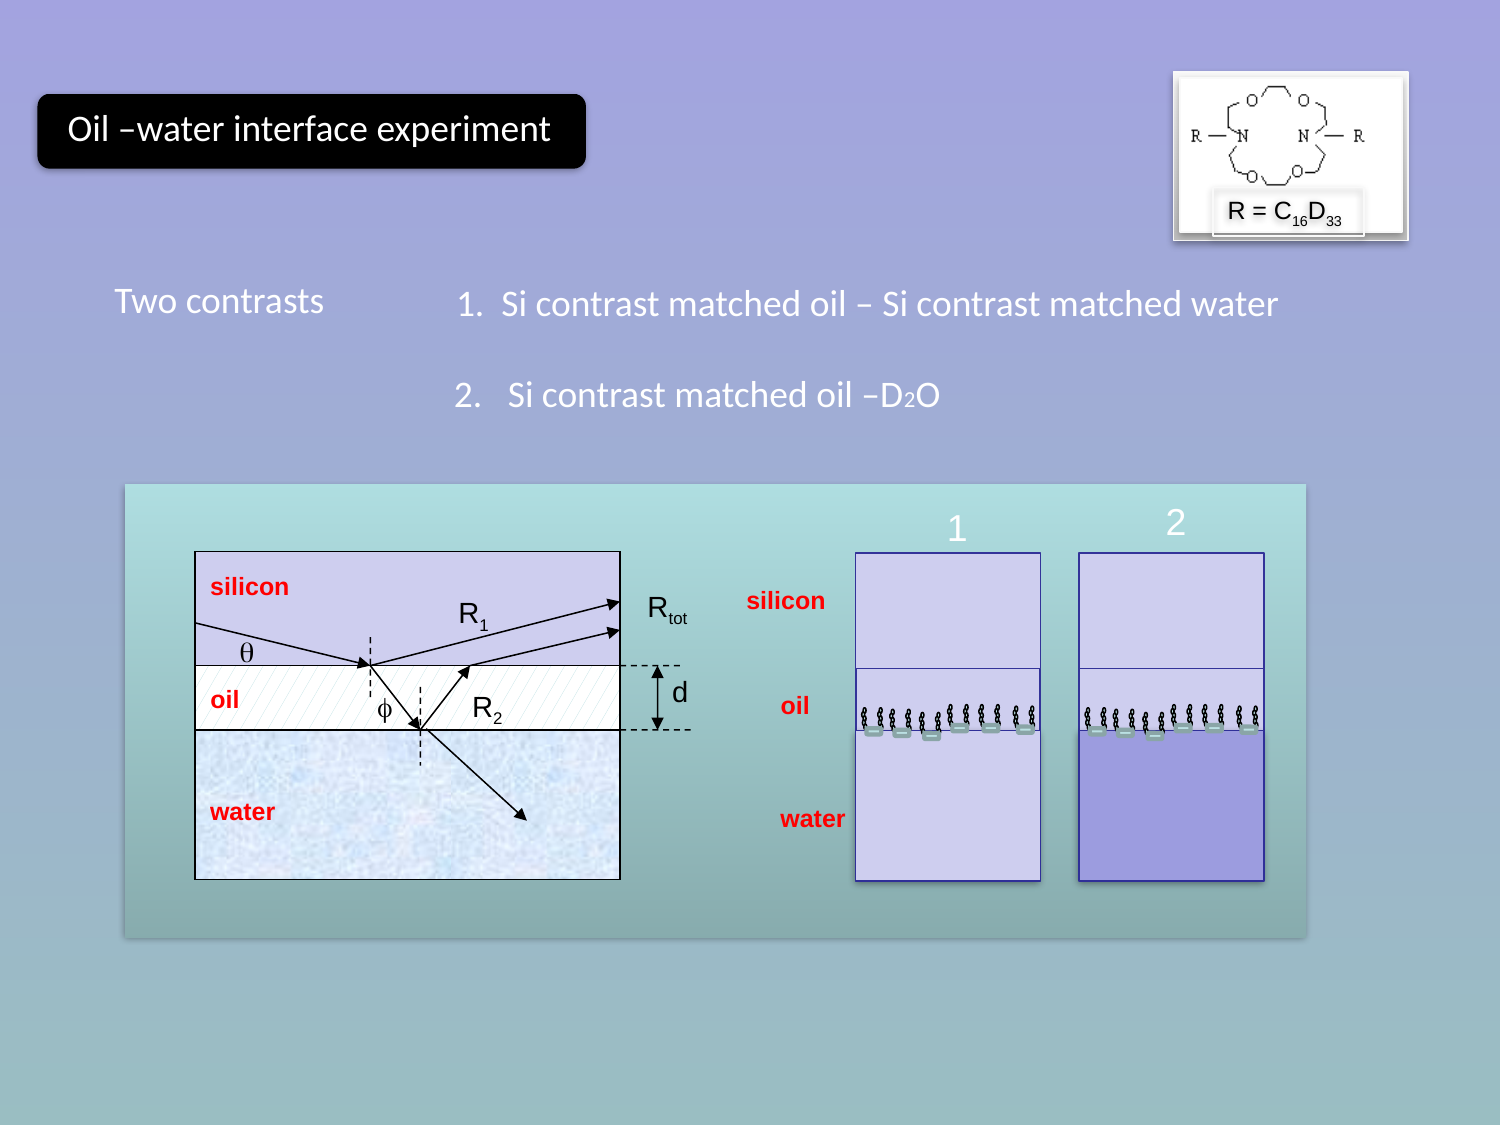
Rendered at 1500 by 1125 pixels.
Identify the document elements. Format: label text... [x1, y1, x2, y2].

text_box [124, 484, 1307, 938]
text_box 2. Si contrast matched oil –D2O [439, 362, 956, 423]
text_box Oil –water interface experiment [53, 96, 567, 157]
text_box 1. Si contrast matched oil – Si contrast matched water [441, 271, 1295, 332]
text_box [1173, 71, 1409, 241]
text_box [37, 93, 586, 169]
text_box Two contrasts [99, 268, 340, 329]
